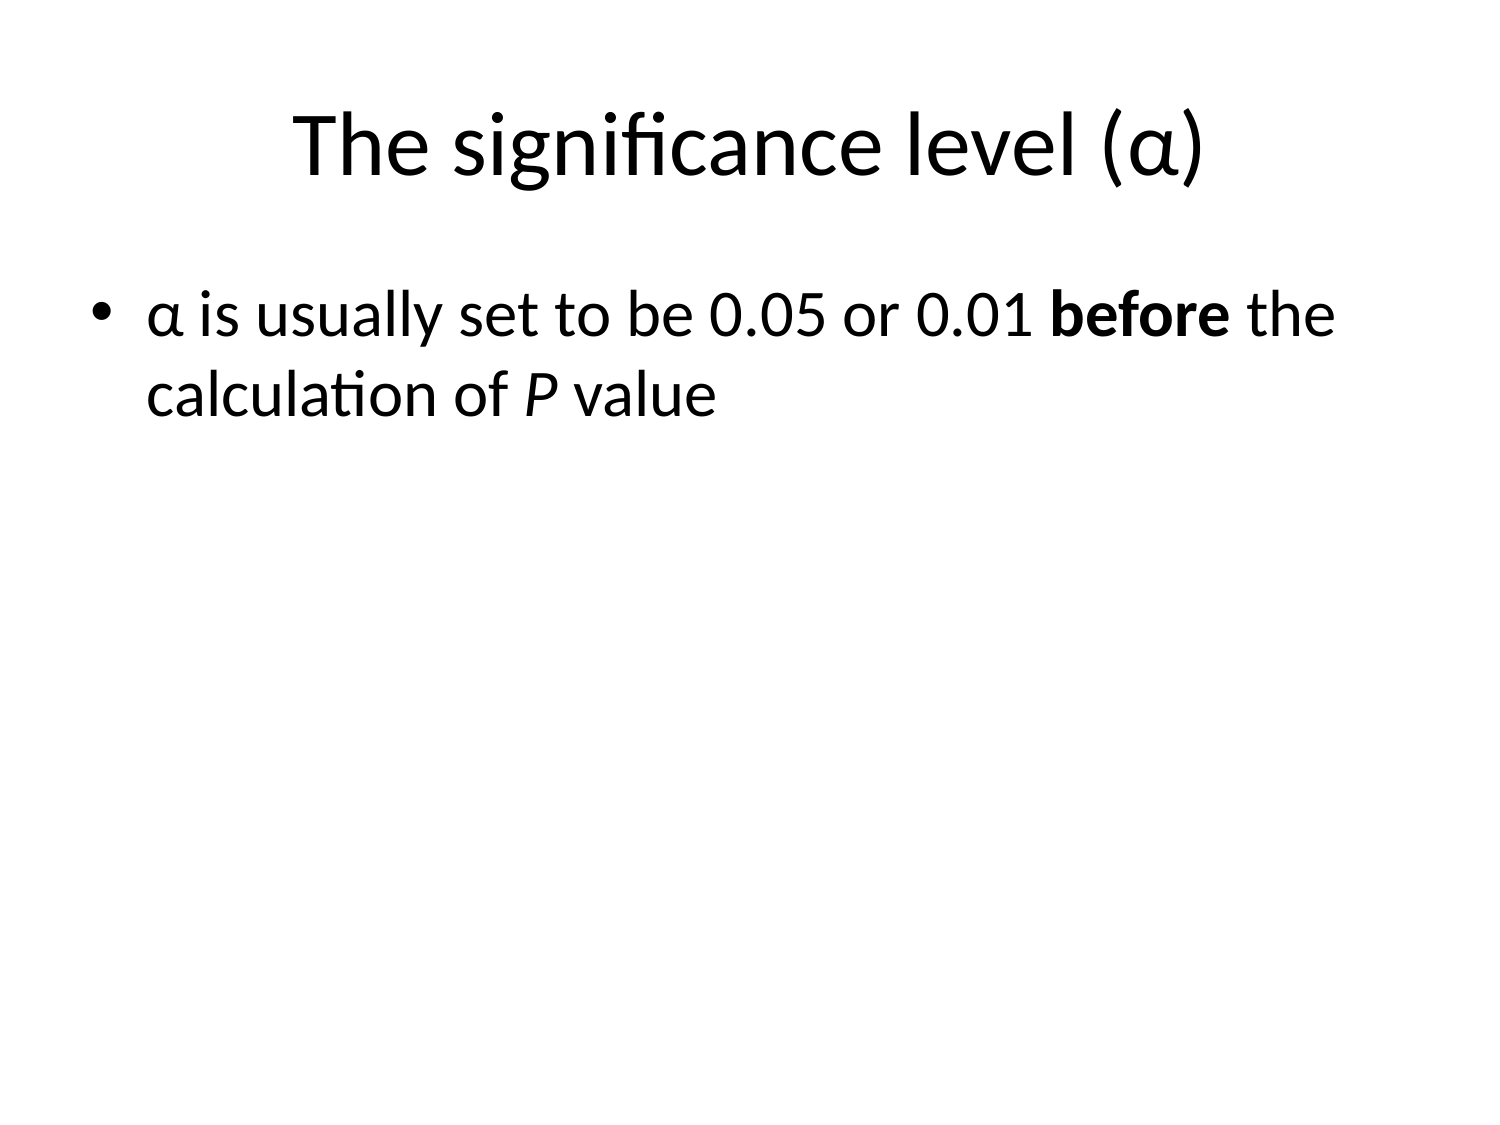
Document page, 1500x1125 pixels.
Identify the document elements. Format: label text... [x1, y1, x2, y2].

title The significance level (α) [75, 45, 1425, 233]
list α is usually set to be 0.05 or 0.01 before the calculation of P value [75, 262, 1425, 1005]
